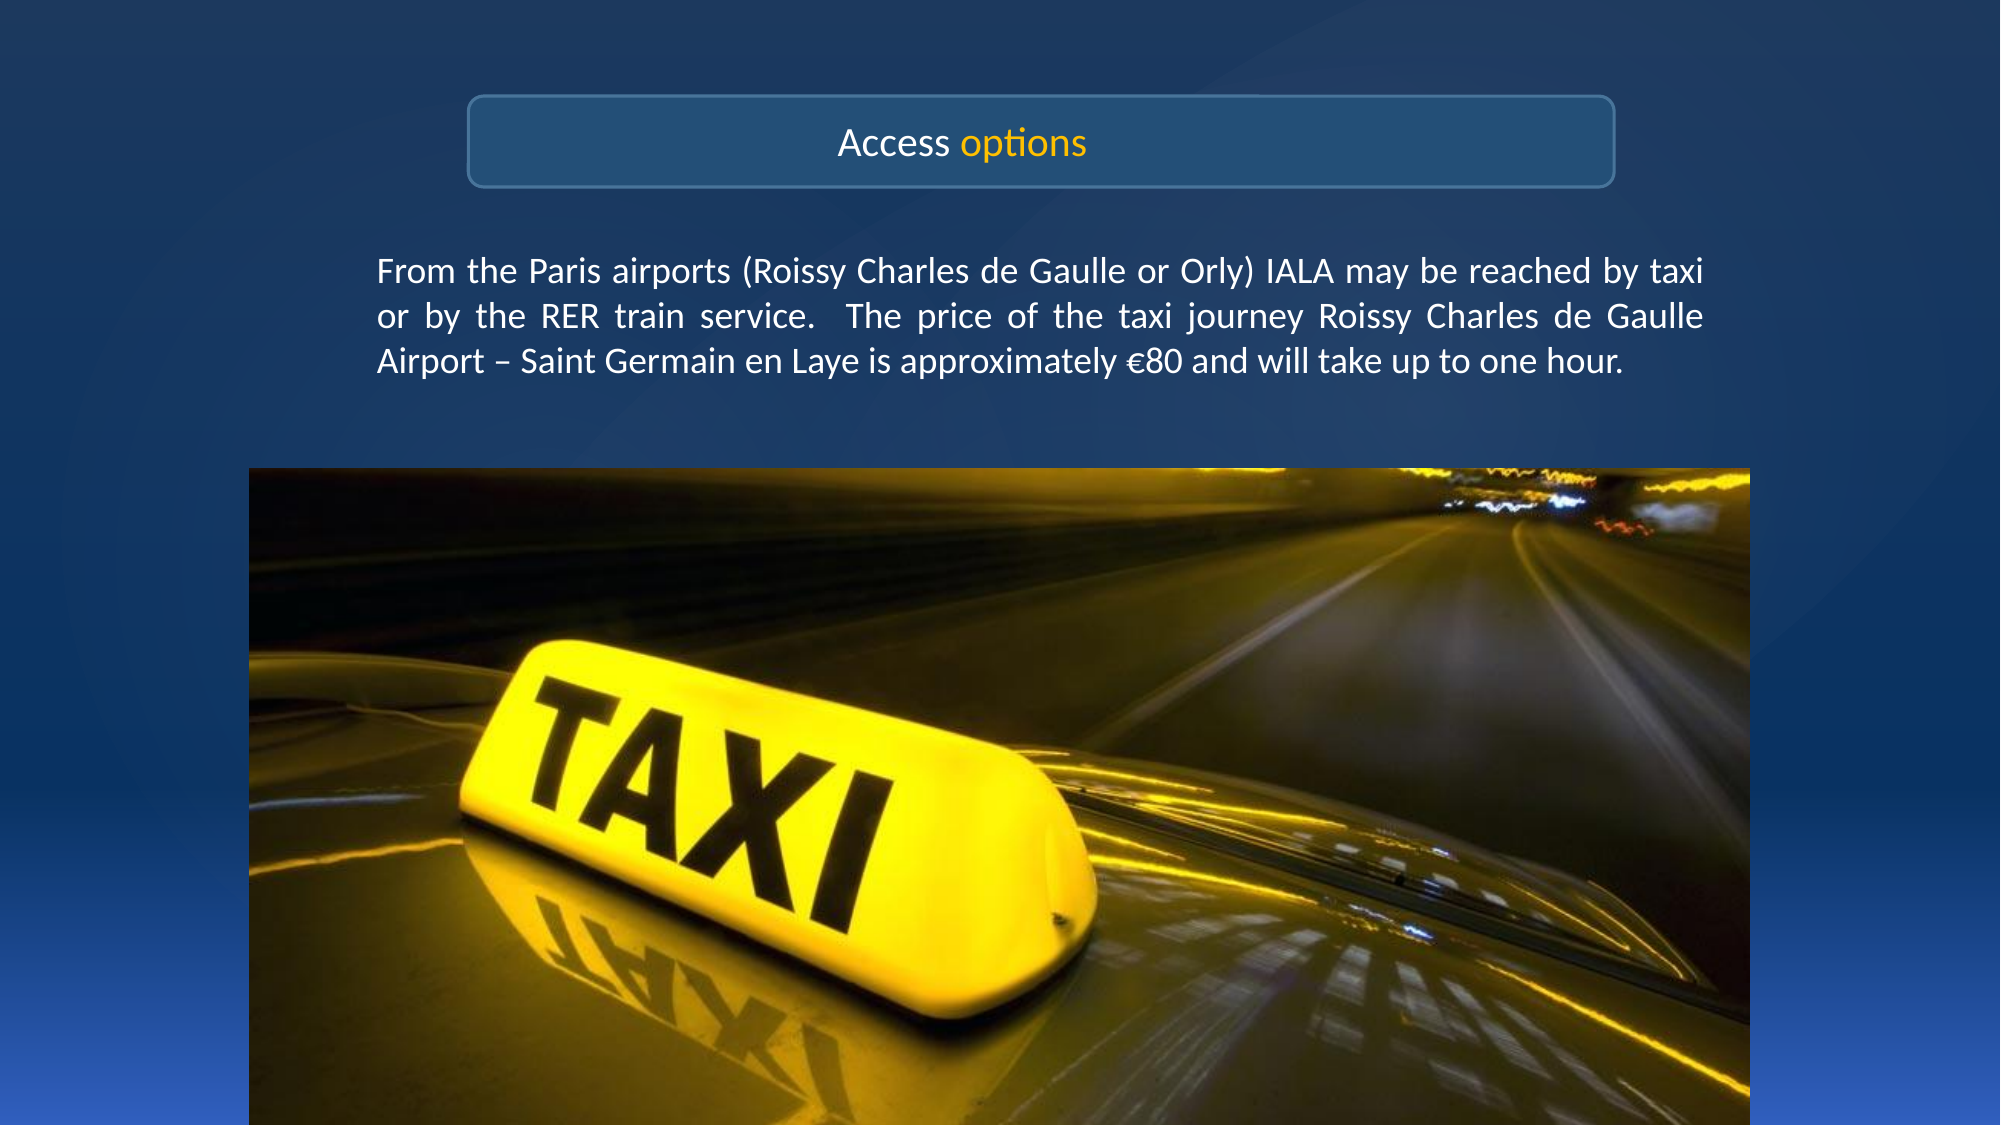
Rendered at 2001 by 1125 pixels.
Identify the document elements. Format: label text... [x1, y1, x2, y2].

picture [249, 467, 1751, 1125]
text_box Access options [822, 107, 1260, 173]
text_box [466, 94, 1616, 189]
text_box From the Paris airports (Roissy Charles de Gaulle or Orly) IALA may be reached by taxi or by the RER train service. The price of the taxi journey Roissy Charles de Gaulle Airport – Saint Germain en Laye is approximately €80 and will take up to one hour. [362, 238, 1721, 441]
